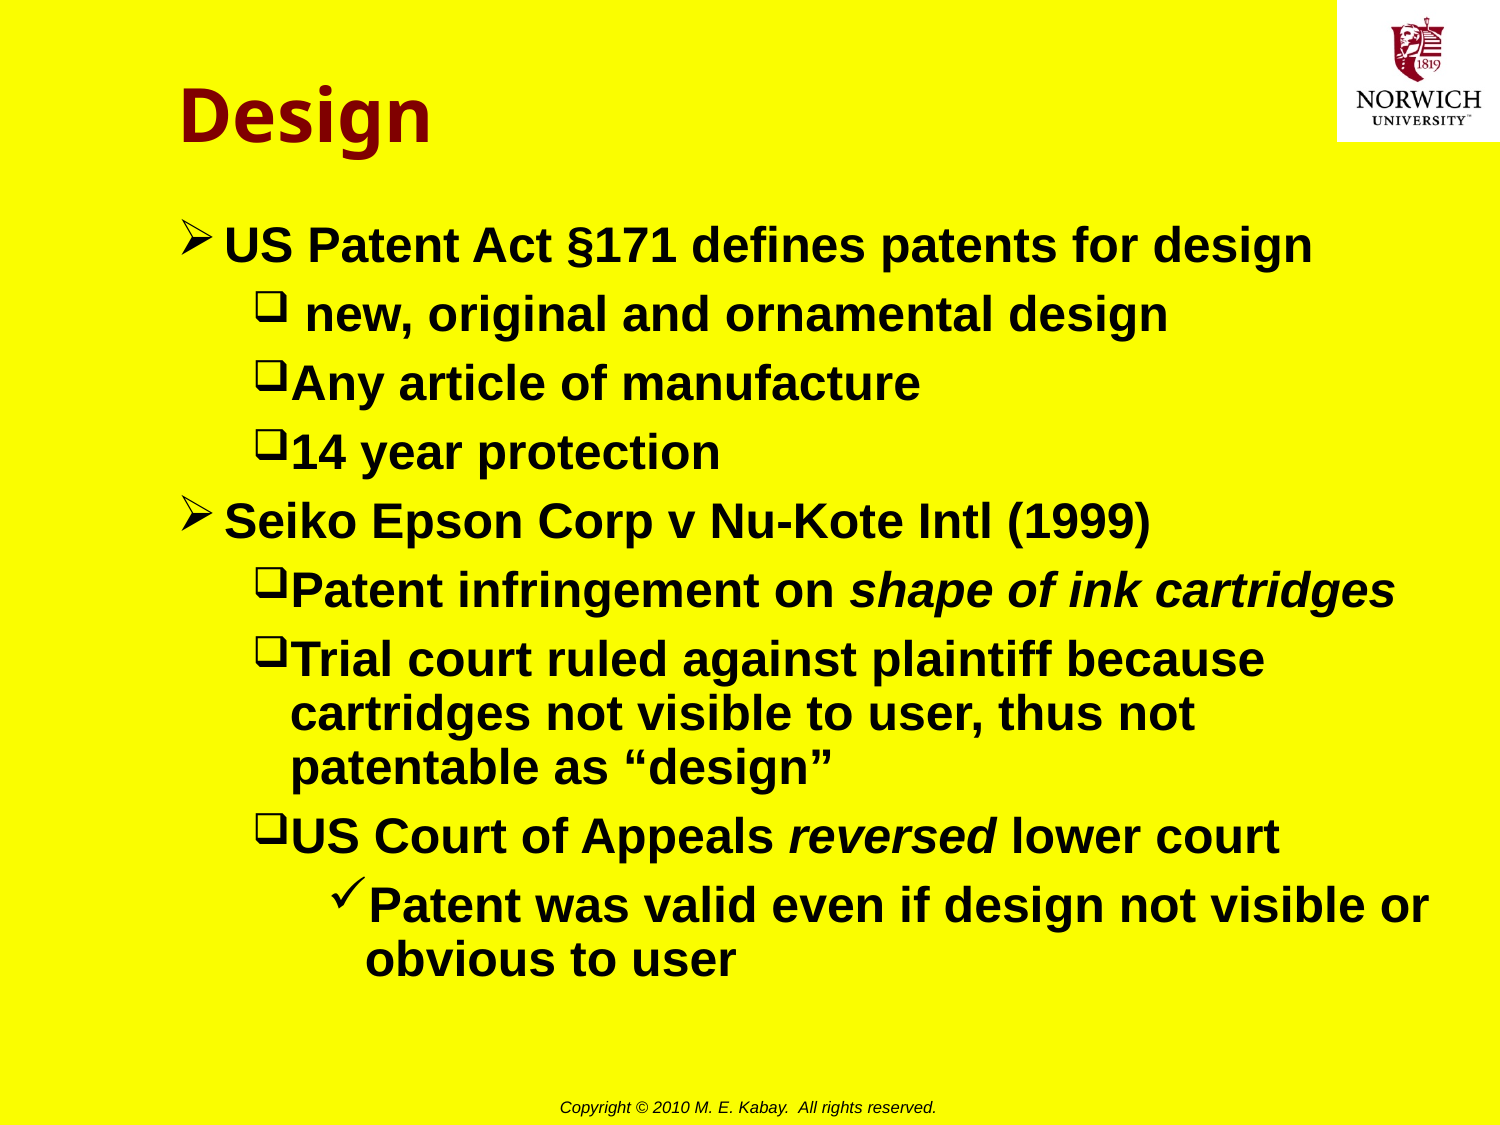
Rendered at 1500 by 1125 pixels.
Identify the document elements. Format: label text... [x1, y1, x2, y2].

picture [1337, 0, 1500, 142]
list US Patent Act §171 defines patents for design new, original and ornamental design Any article of manufacture 14 year protection Seiko Epson Corp v Nu-Kote Intl (1999) Patent infringement on shape of ink cartridges Trial court ruled against plaintiff because cartridges not visible to user, thus not patentable as “design” US Court of Appeals reversed lower court Patent was valid even if design not visible or obvious to user [161, 211, 1451, 1038]
title Design [161, 24, 1339, 211]
